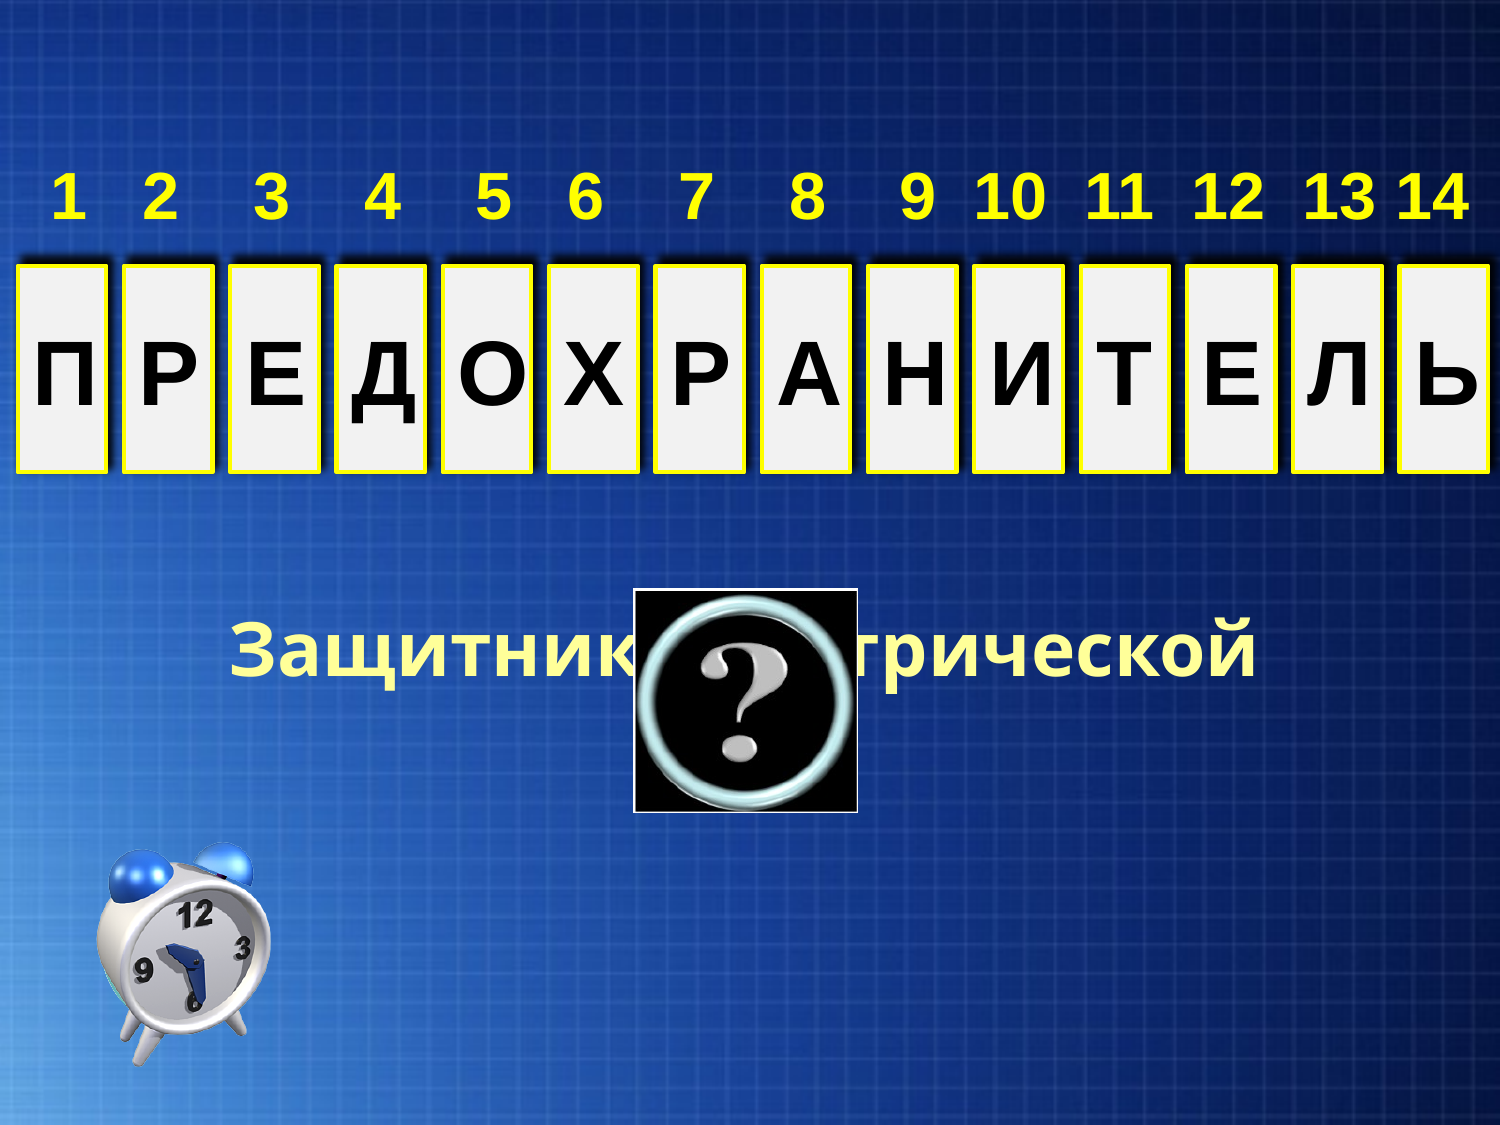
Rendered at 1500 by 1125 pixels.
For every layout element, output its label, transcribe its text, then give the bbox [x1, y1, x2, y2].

text_box Р [653, 264, 746, 474]
text_box 1 2 3 4 5 6 7 8 9 10 11 12 13 14 [35, 145, 1500, 241]
text_box Х [547, 264, 640, 474]
text_box О [441, 264, 533, 474]
text_box Р [122, 264, 215, 474]
text_box И [972, 264, 1065, 474]
text_box А [760, 264, 852, 474]
text_box Н [866, 264, 959, 474]
text_box Защитник электрической цепи. [100, 594, 627, 790]
text_box Д [334, 264, 427, 474]
picture [0, 0, 1500, 1125]
text_box П [16, 264, 108, 474]
text_box Защитник электрической цепи. [863, 594, 1389, 790]
text_box Е [1185, 264, 1278, 474]
text_box Е [228, 264, 321, 474]
text_box Ь [1397, 264, 1490, 474]
text_box Л [1291, 264, 1384, 474]
text_box Т [1079, 264, 1171, 474]
